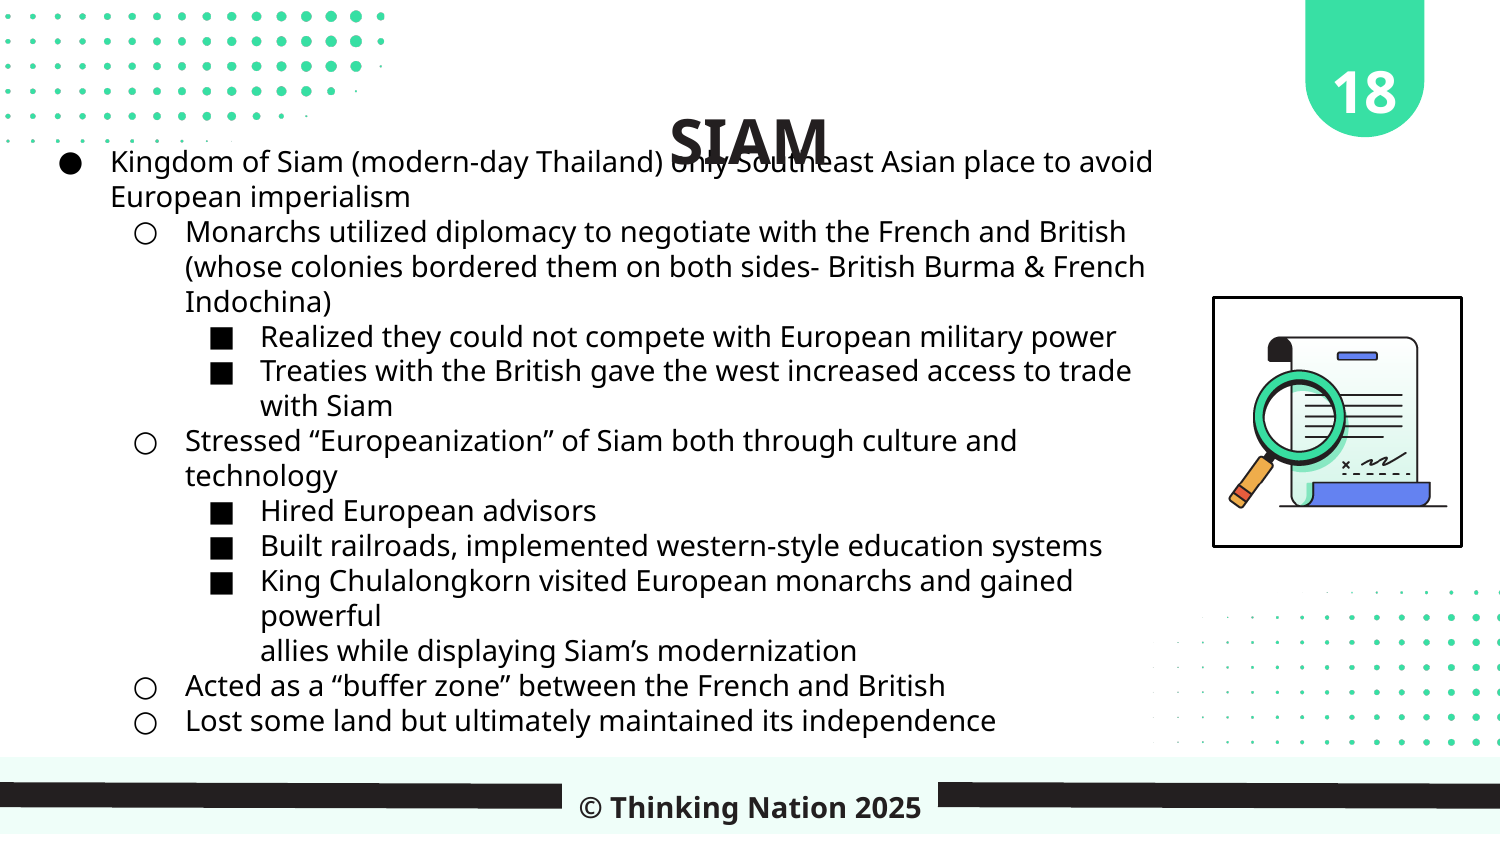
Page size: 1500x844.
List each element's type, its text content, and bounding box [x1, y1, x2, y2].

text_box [1300, 0, 1430, 138]
text_box SIAM [209, 71, 1291, 177]
text_box [0, 0, 385, 144]
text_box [0, 756, 1500, 835]
picture [1214, 298, 1461, 545]
text_box Kingdom of Siam (modern-day Thailand) only Southeast Asian place to avoid European imperialism Monarchs utilized diplomacy to negotiate with the French and British (whose colonies bordered them on both sides- British Burma & French Indochina) Realized they could not compete with European military power Treaties with the British gave the west increased access to trade with Siam Stressed “Europeanization” of Siam both through culture and technology Hired European advisors Built railroads, implemented western-style education systems King Chulalongkorn visited European monarchs and gained powerful allies while displaying Siam’s modernization Acted as a “buffer zone” between the French and British Lost some land but ultimately maintained its independence [35, 143, 1156, 738]
text_box [1128, 590, 1500, 755]
